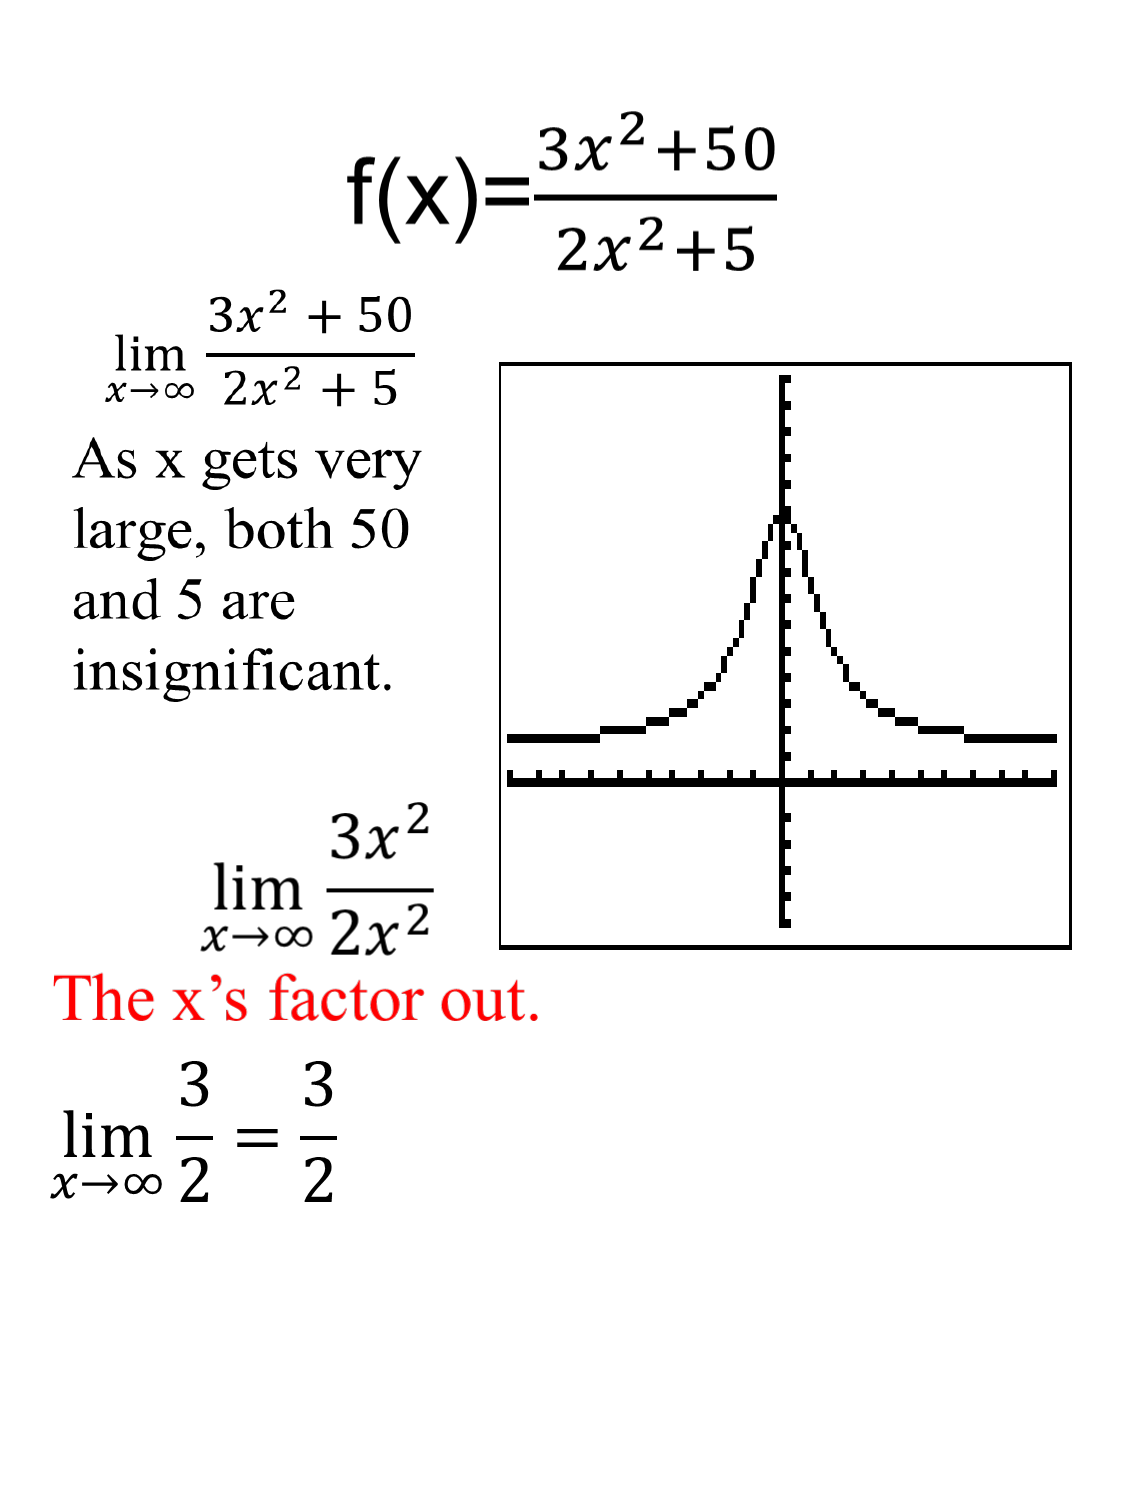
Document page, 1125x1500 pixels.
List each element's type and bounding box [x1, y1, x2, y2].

picture [498, 362, 1073, 951]
list [34, 274, 476, 738]
text_box [37, 787, 597, 1046]
text_box [34, 1044, 400, 1211]
title [56, 59, 1069, 311]
